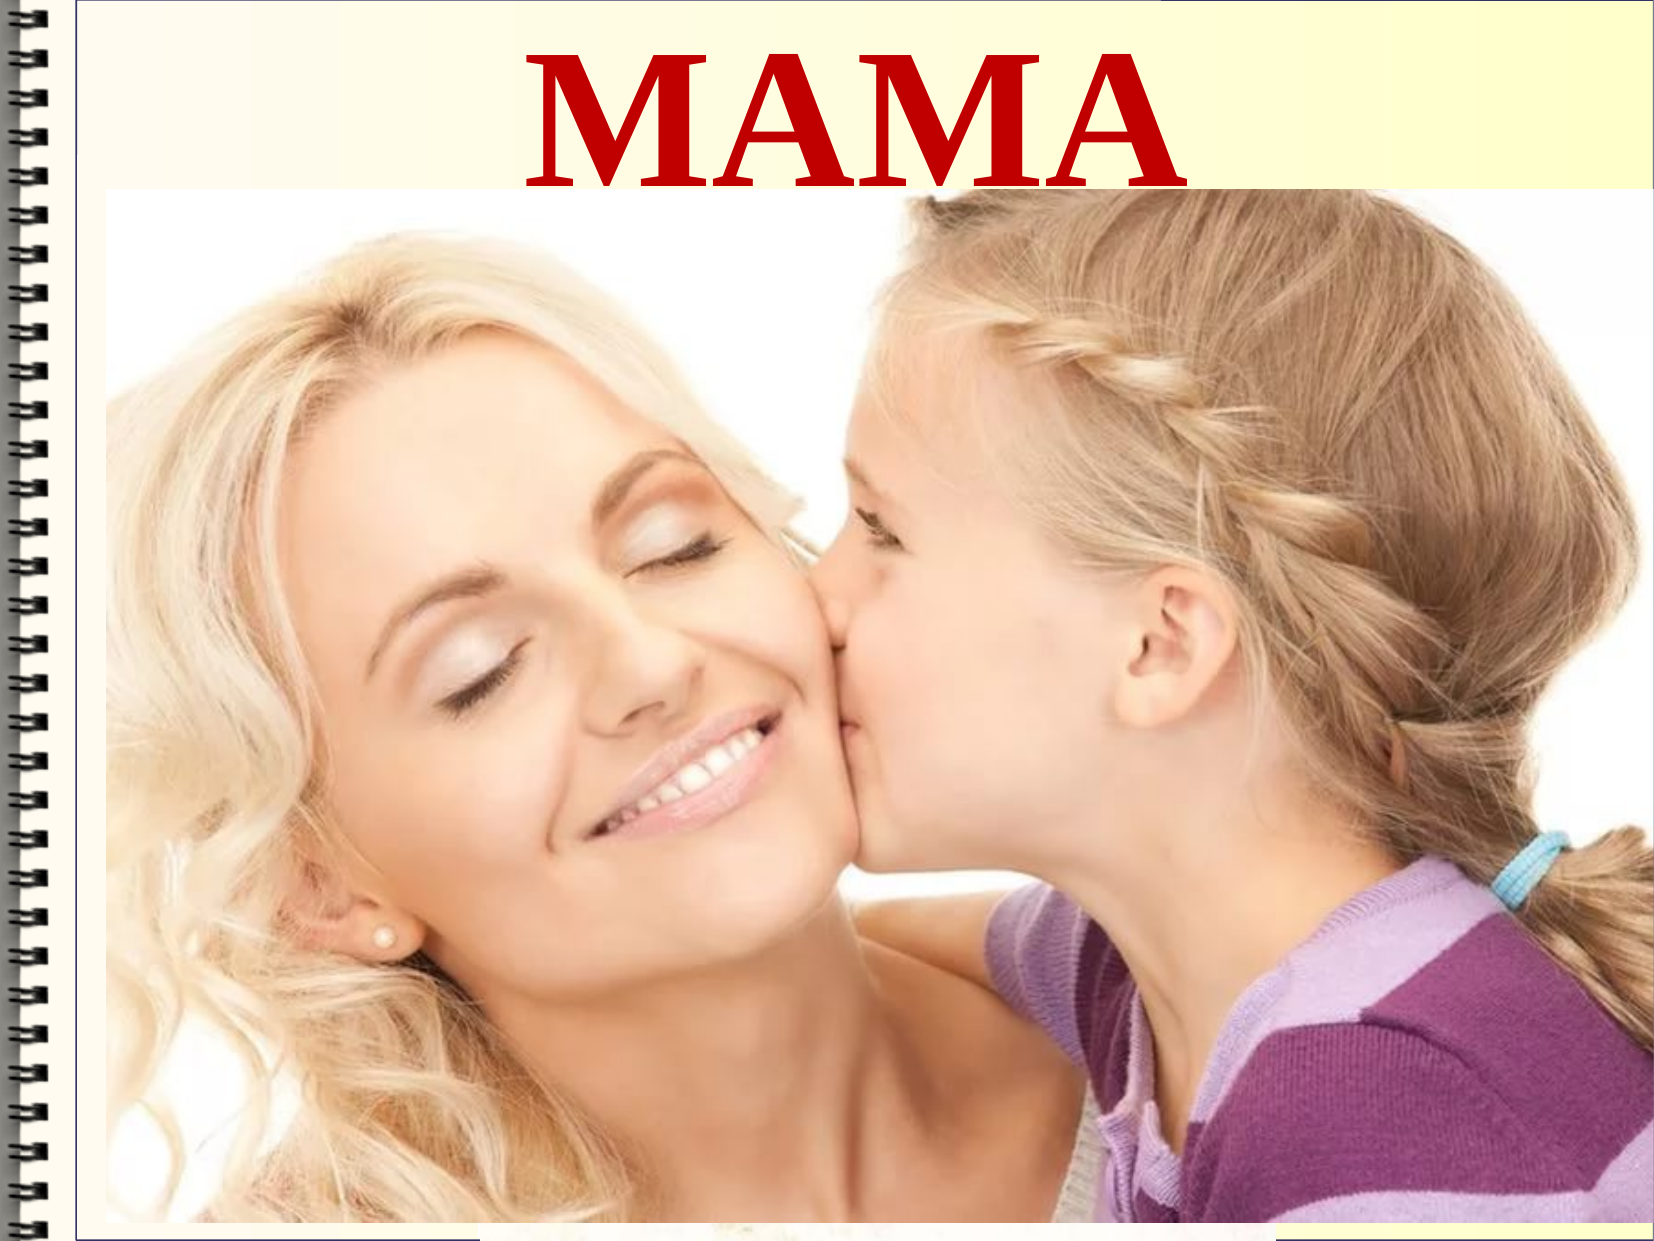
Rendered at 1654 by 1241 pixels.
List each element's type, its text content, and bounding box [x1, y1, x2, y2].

picture [106, 188, 1654, 1241]
picture [0, 0, 75, 1241]
title МАМА [106, 29, 1607, 188]
